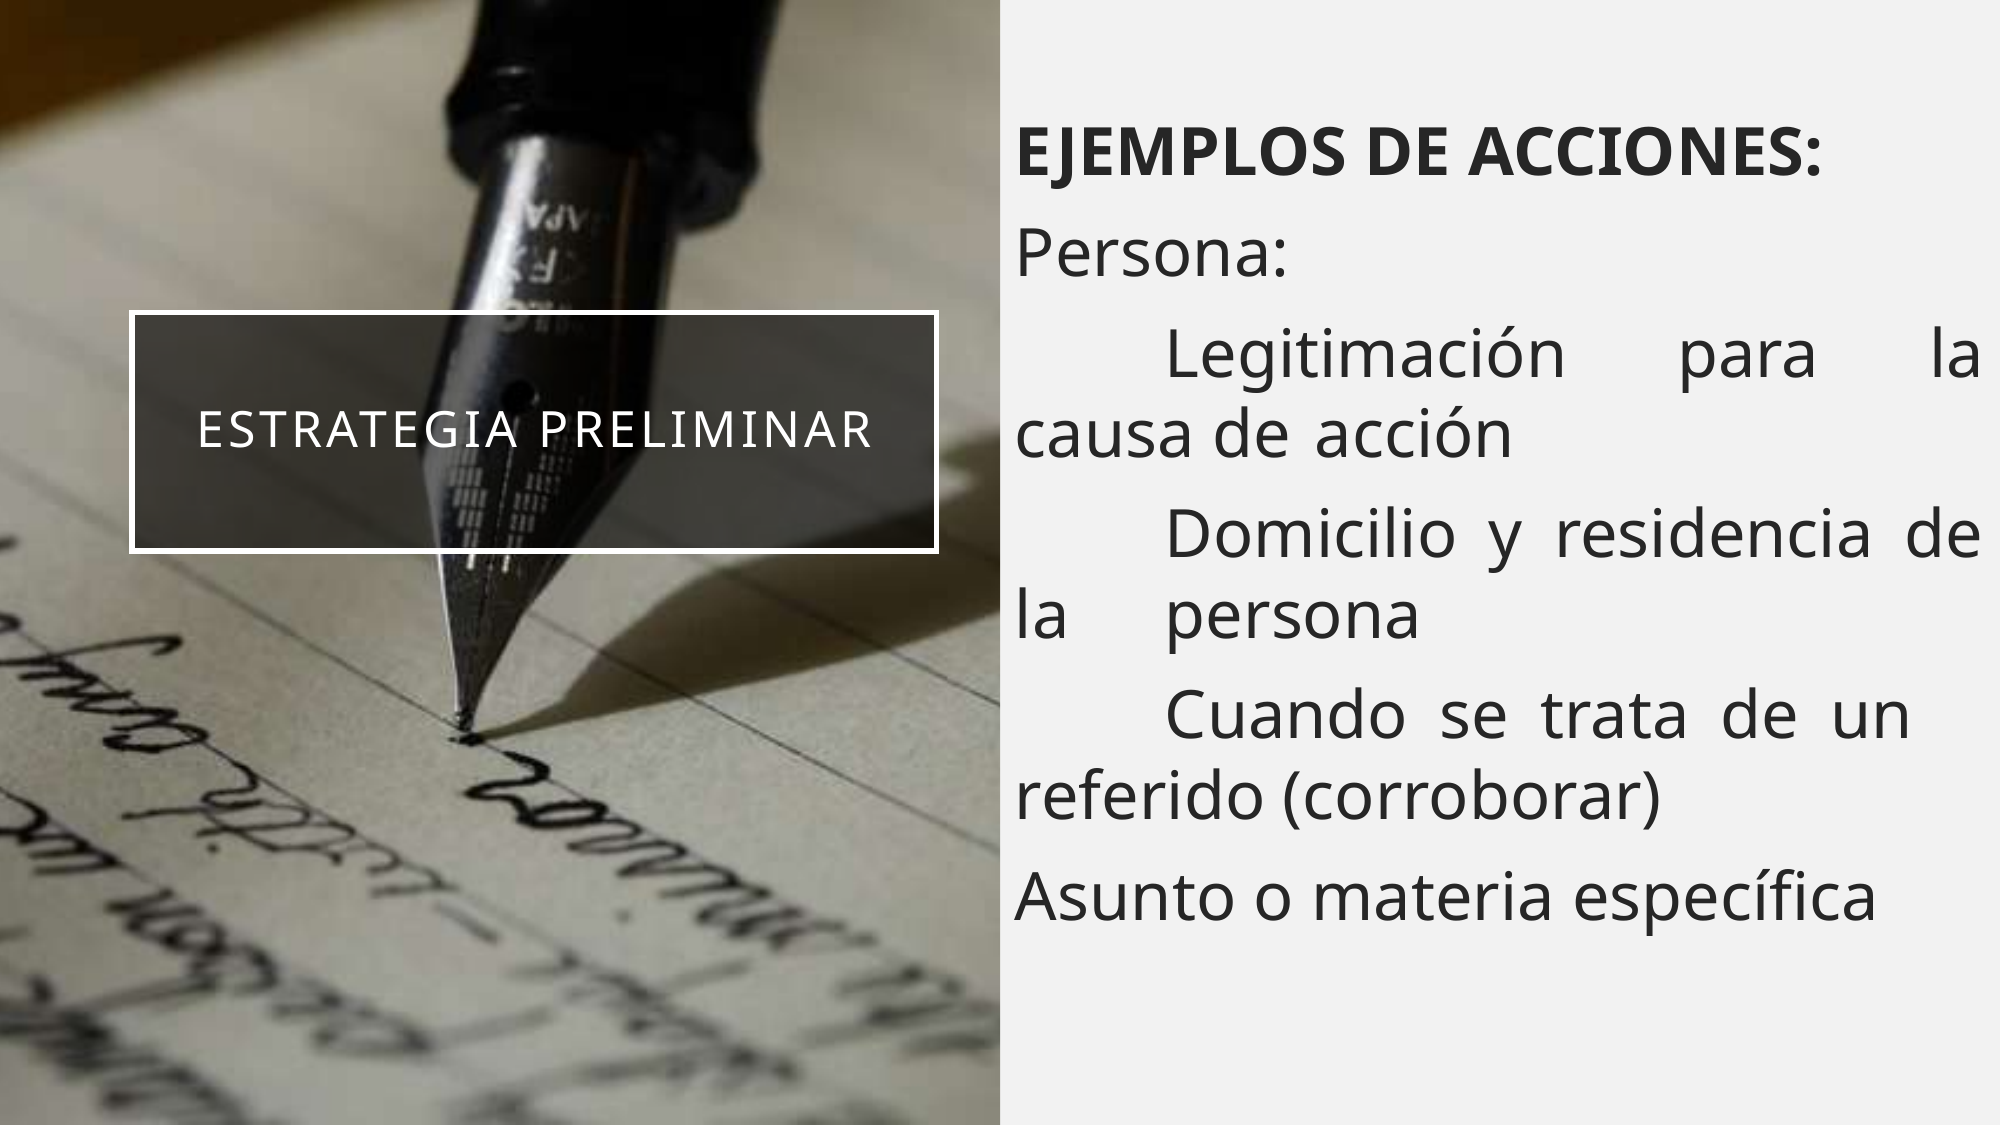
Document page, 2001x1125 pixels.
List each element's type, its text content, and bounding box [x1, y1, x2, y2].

list EJEMPLOS DE ACCIONES: Persona: Legitimación para la causa de acción Domicilio y residencia de la persona Cuando se trata de un referido (corroborar) Asunto o materia específica [1001, 0, 2000, 1125]
picture [0, 0, 1001, 1125]
